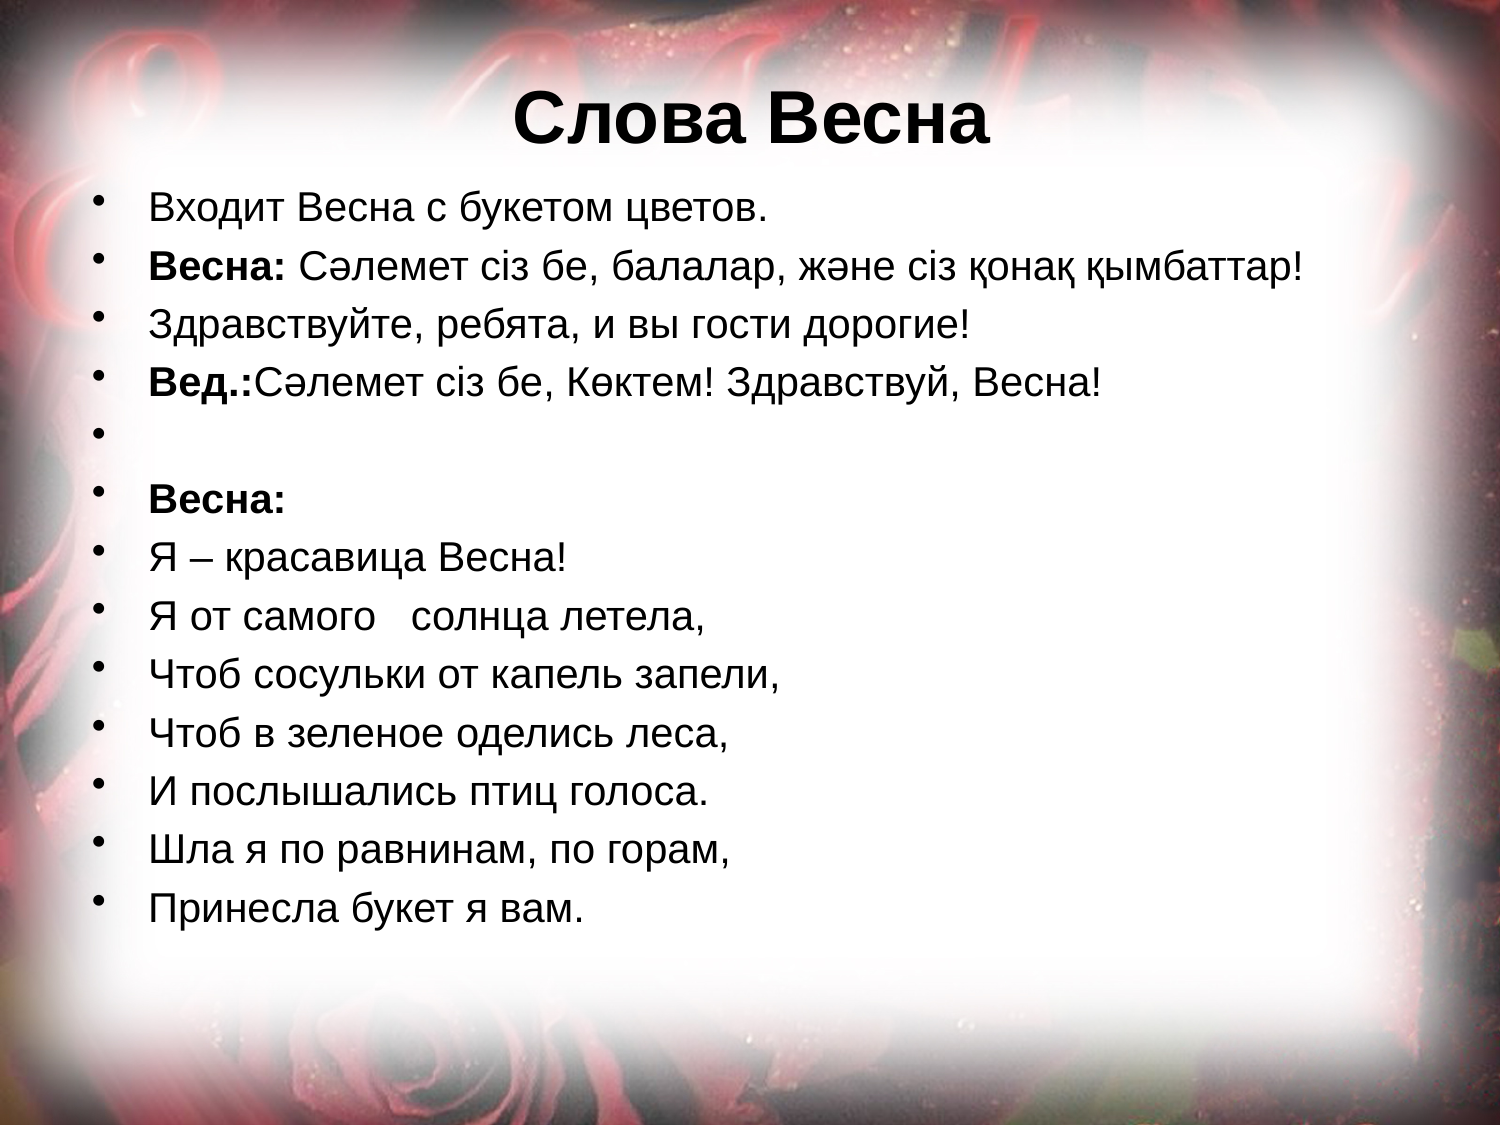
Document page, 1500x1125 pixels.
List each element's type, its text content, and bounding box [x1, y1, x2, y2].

list Входит Весна с букетом цветов. Весна: Сәлемет сіз бе, балалар, және сіз қонақ қымбаттар! Здравствуйте, ребята, и вы гости дорогие! Вед.:Сәлемет сіз бе, Көктем! Здравствуй, Весна! Весна: Я – красавица Весна! Я от самого солнца летела, Чтоб сосульки от капель запели, Чтоб в зеленое оделись леса, И послышались птиц голоса. Шла я по равнинам, по горам, Принесла букет я вам. [76, 172, 1428, 1046]
title Слова Весна [76, 77, 1428, 150]
picture [0, 0, 1500, 1125]
